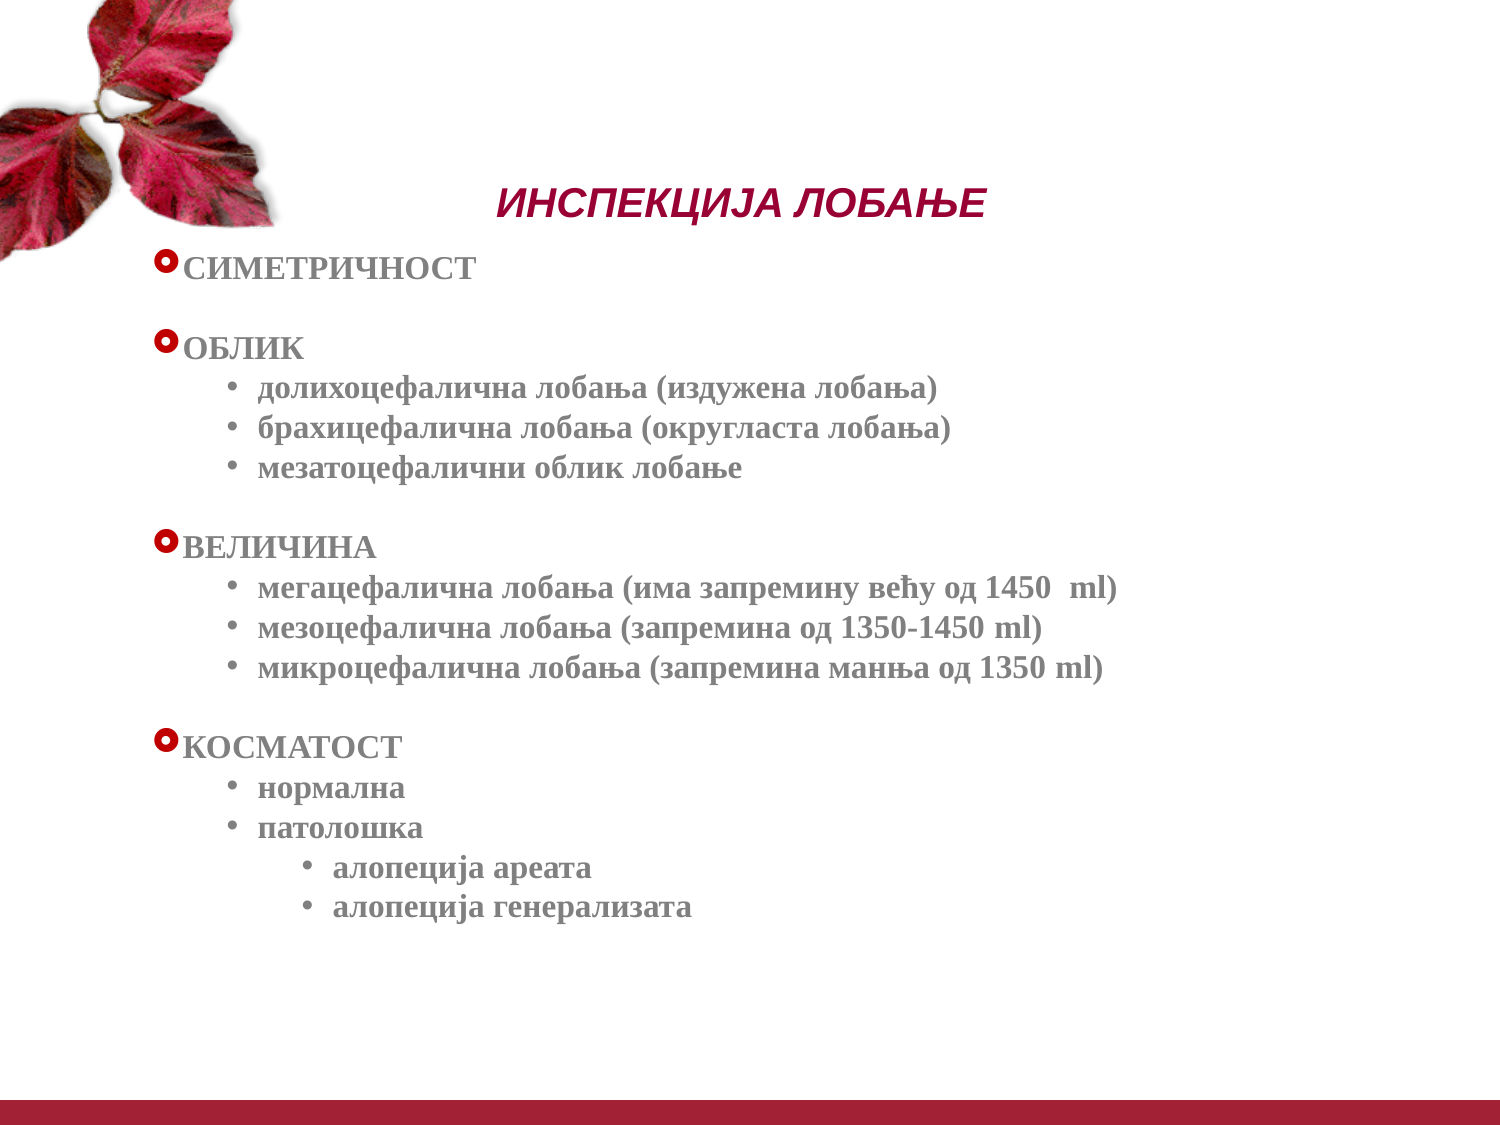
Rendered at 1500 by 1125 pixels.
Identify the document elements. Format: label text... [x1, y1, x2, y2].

picture [0, 0, 295, 273]
text_box ИНСПЕКЦИЈА ЛОБАЊЕ СИМЕТРИЧНОСТ ОБЛИК долихоцефалична лобања (издужена лобања) брахицефалична лобања (округласта лобања) мезатоцефалични облик лобање ВЕЛИЧИНА мегацефалична лобања (има запремину већу од 1450 ml) мезоцефалична лобања (запремина од 1350-1450 ml) микроцефалична лобања (запремина манња од 1350 ml) КОСМАТОСТ нормална патолошка aлопеција ареата aлопеција генерализата [33, 154, 1467, 1106]
